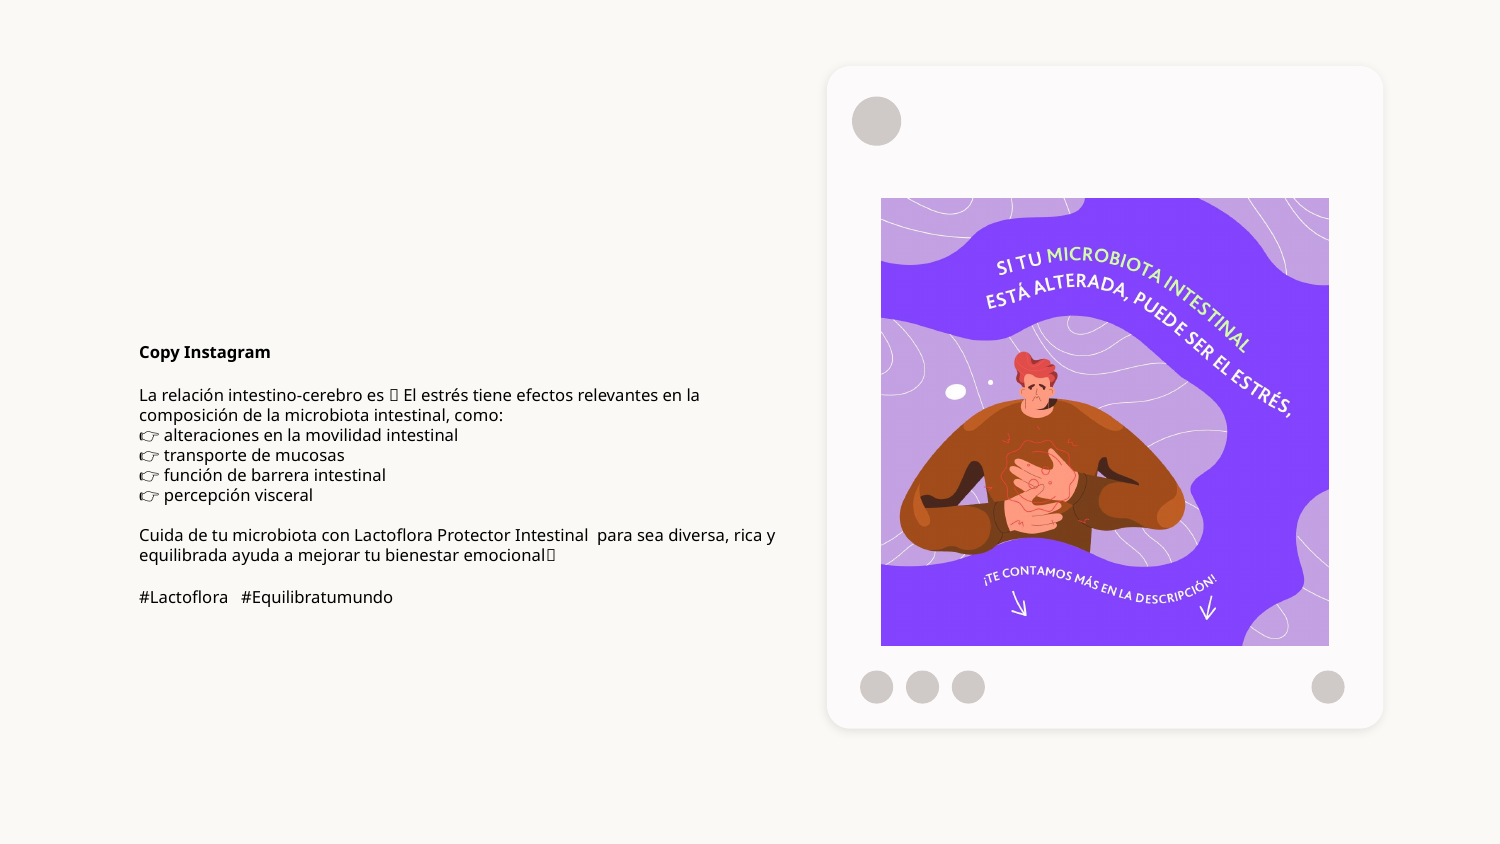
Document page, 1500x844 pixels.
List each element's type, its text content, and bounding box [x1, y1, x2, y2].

text_box Copy Instagram La relación intestino-cerebro es 🤯 El estrés tiene efectos relevantes en la composición de la microbiota intestinal, como: 👉 alteraciones en la movilidad intestinal 👉 transporte de mucosas 👉 función de barrera intestinal 👉 percepción visceral Cuida de tu microbiota con Lactoflora Protector Intestinal para sea diversa, rica y equilibrada ayuda a mejorar tu bienestar emocional✨ #Lactoflora #Equilibratumundo [128, 327, 797, 639]
text_box [852, 96, 902, 146]
text_box [951, 670, 985, 704]
text_box [1311, 670, 1345, 704]
picture [881, 197, 1330, 646]
text_box [860, 670, 894, 704]
text_box [905, 670, 940, 704]
text_box [826, 66, 1384, 729]
